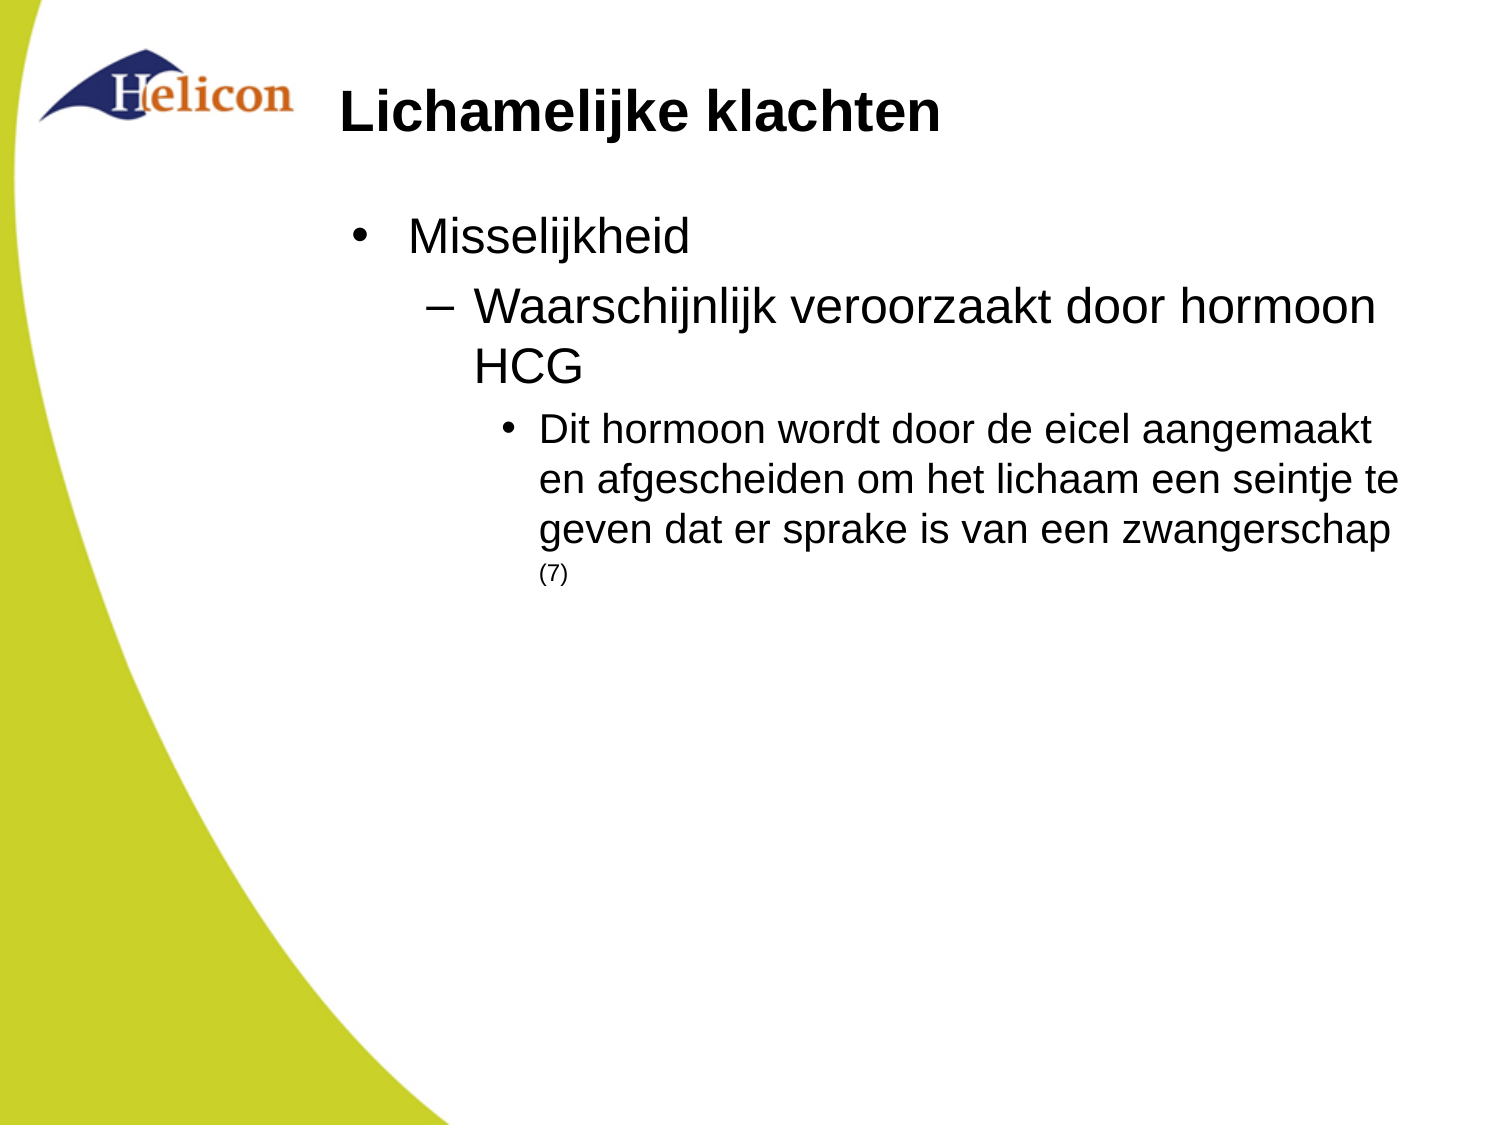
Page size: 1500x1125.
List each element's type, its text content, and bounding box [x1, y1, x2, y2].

list Misselijkheid Waarschijnlijk veroorzaakt door hormoon HCG Dit hormoon wordt door de eicel aangemaakt en afgescheiden om het lichaam een seintje te geven dat er sprake is van een zwangerschap (7) [336, 196, 1425, 1005]
title Lichamelijke klachten [324, 54, 1415, 161]
picture [0, 0, 1500, 1125]
